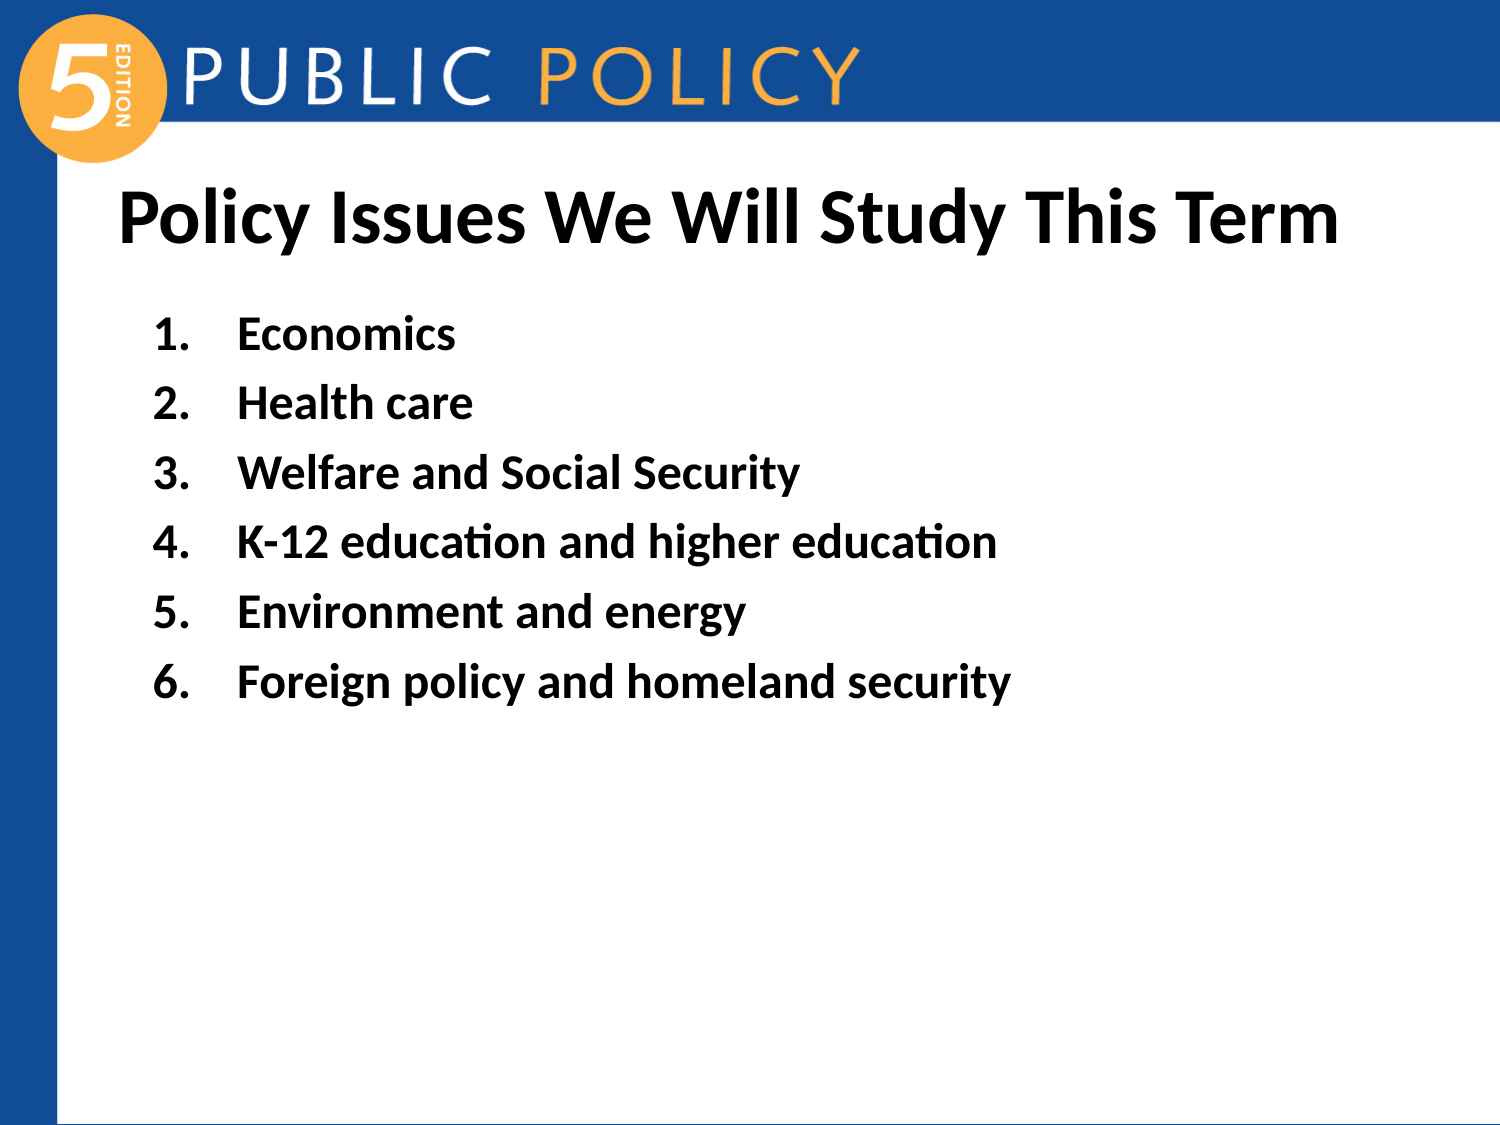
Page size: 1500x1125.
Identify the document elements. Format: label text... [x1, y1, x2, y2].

list Economics Health care Welfare and Social Security K-12 education and higher education Environment and energy Foreign policy and homeland security [137, 299, 1397, 1014]
title Policy Issues We Will Study This Term [103, 122, 1397, 313]
picture [0, 0, 1500, 1125]
